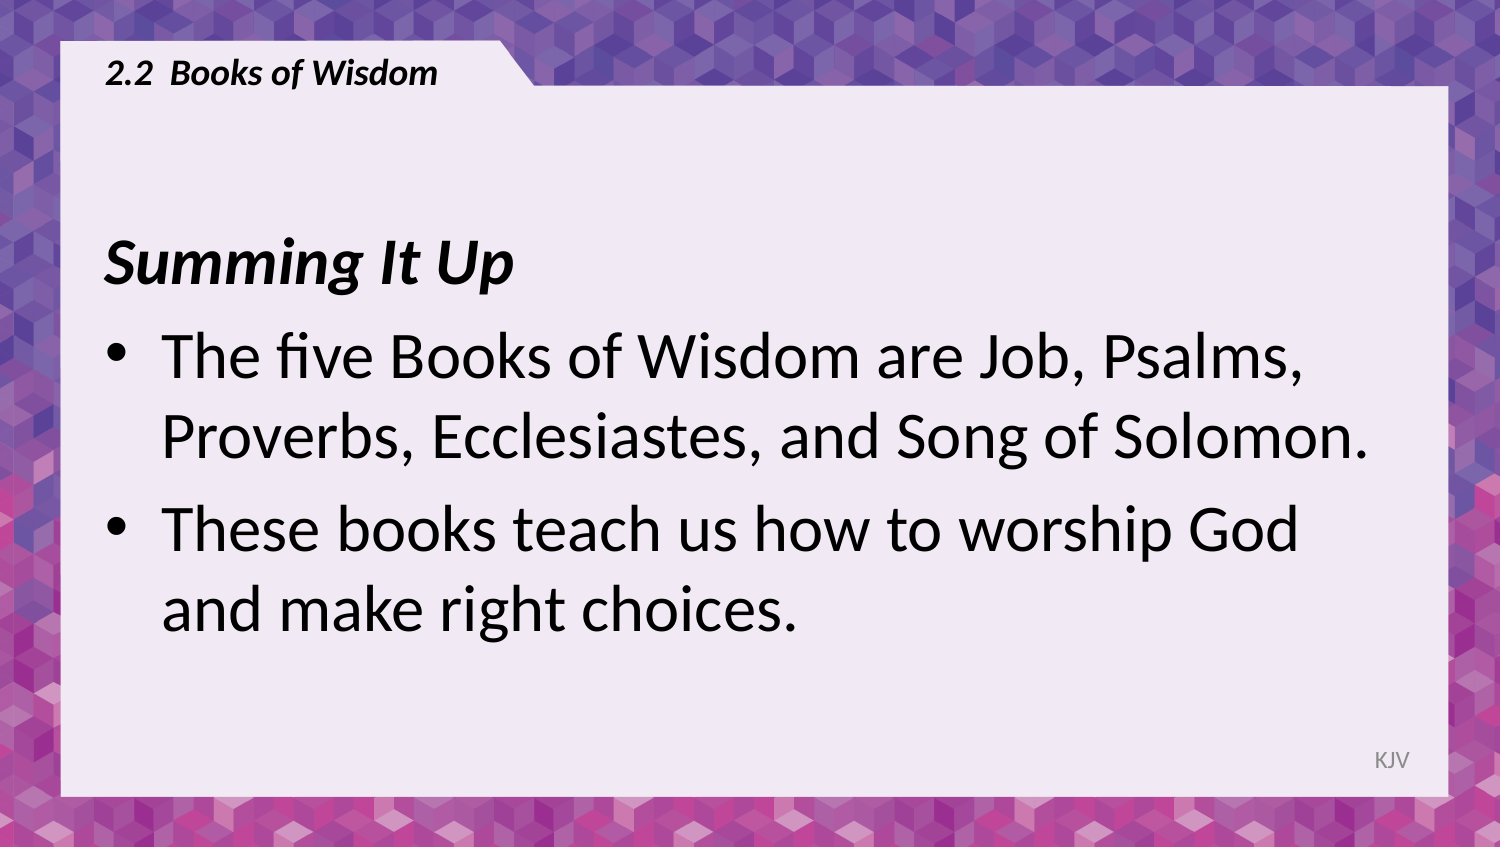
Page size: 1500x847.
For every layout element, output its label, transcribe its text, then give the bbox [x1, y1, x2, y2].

list Summing It Up The five Books of Wisdom are Job, Psalms, Proverbs, Ecclesiastes, and Song of Solomon. These books teach us how to worship God and make right choices. [89, 141, 1403, 722]
picture [0, 0, 1500, 847]
title 2.2 Books of Wisdom [89, 33, 1420, 108]
footer KJV [950, 736, 1425, 782]
